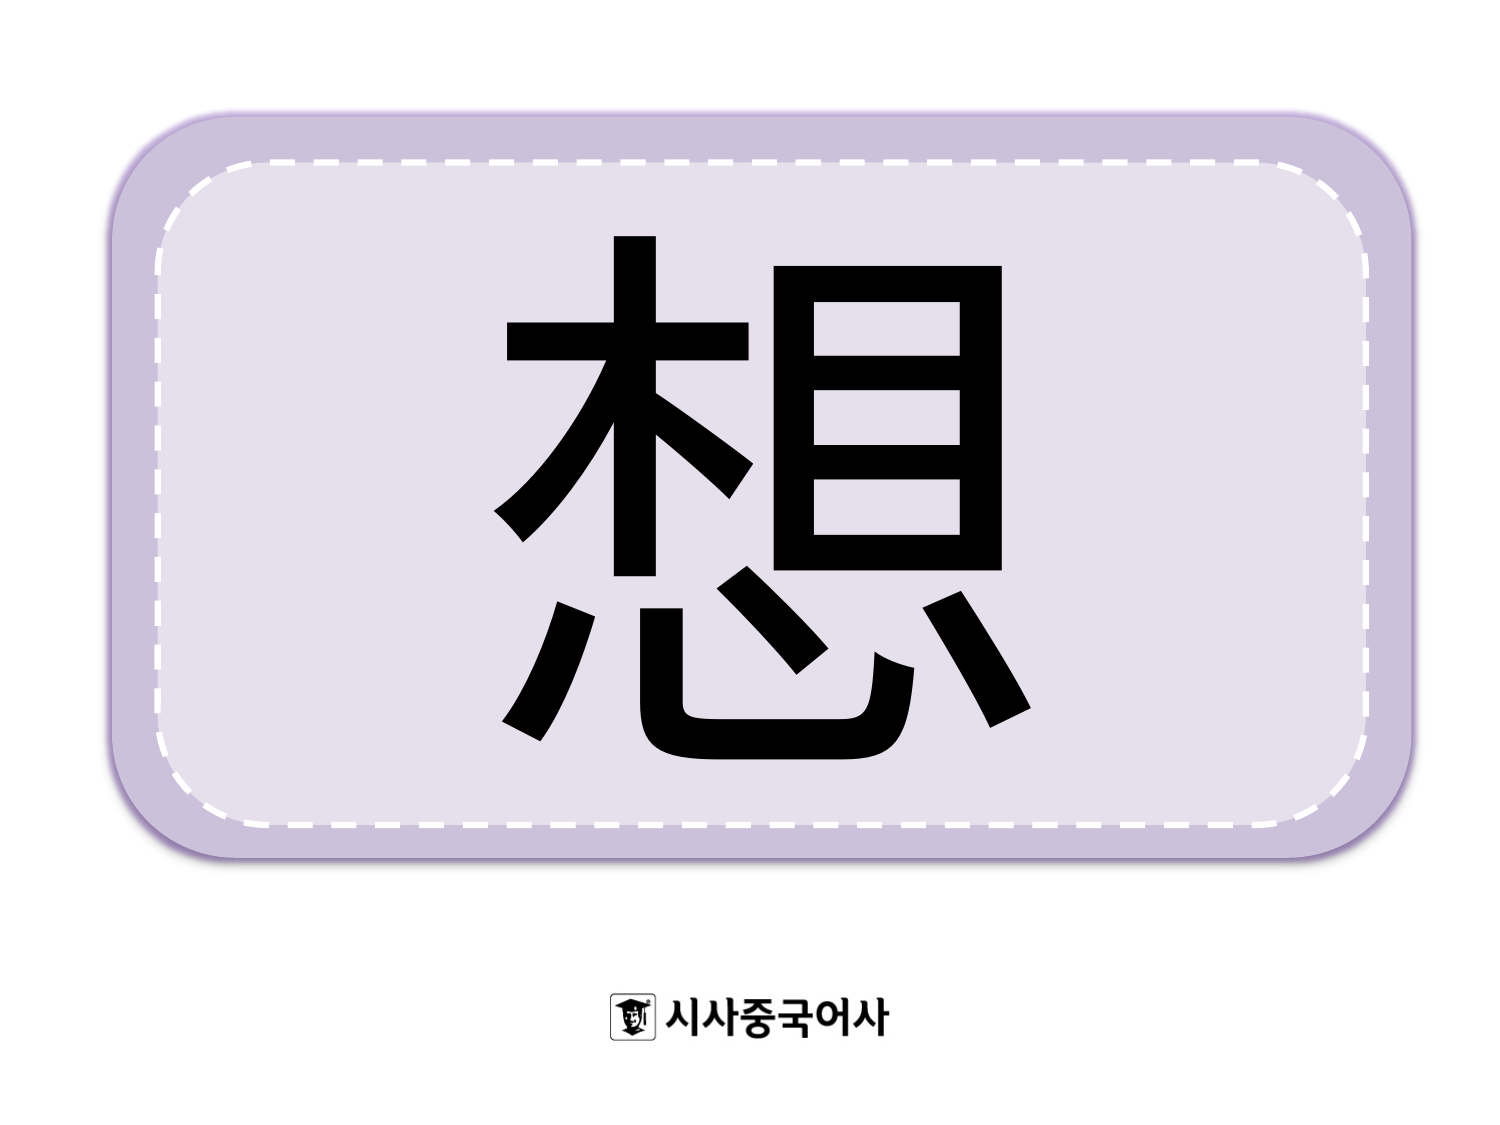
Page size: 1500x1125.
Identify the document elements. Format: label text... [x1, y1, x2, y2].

text_box 想 [162, 160, 1371, 824]
picture [602, 987, 898, 1047]
